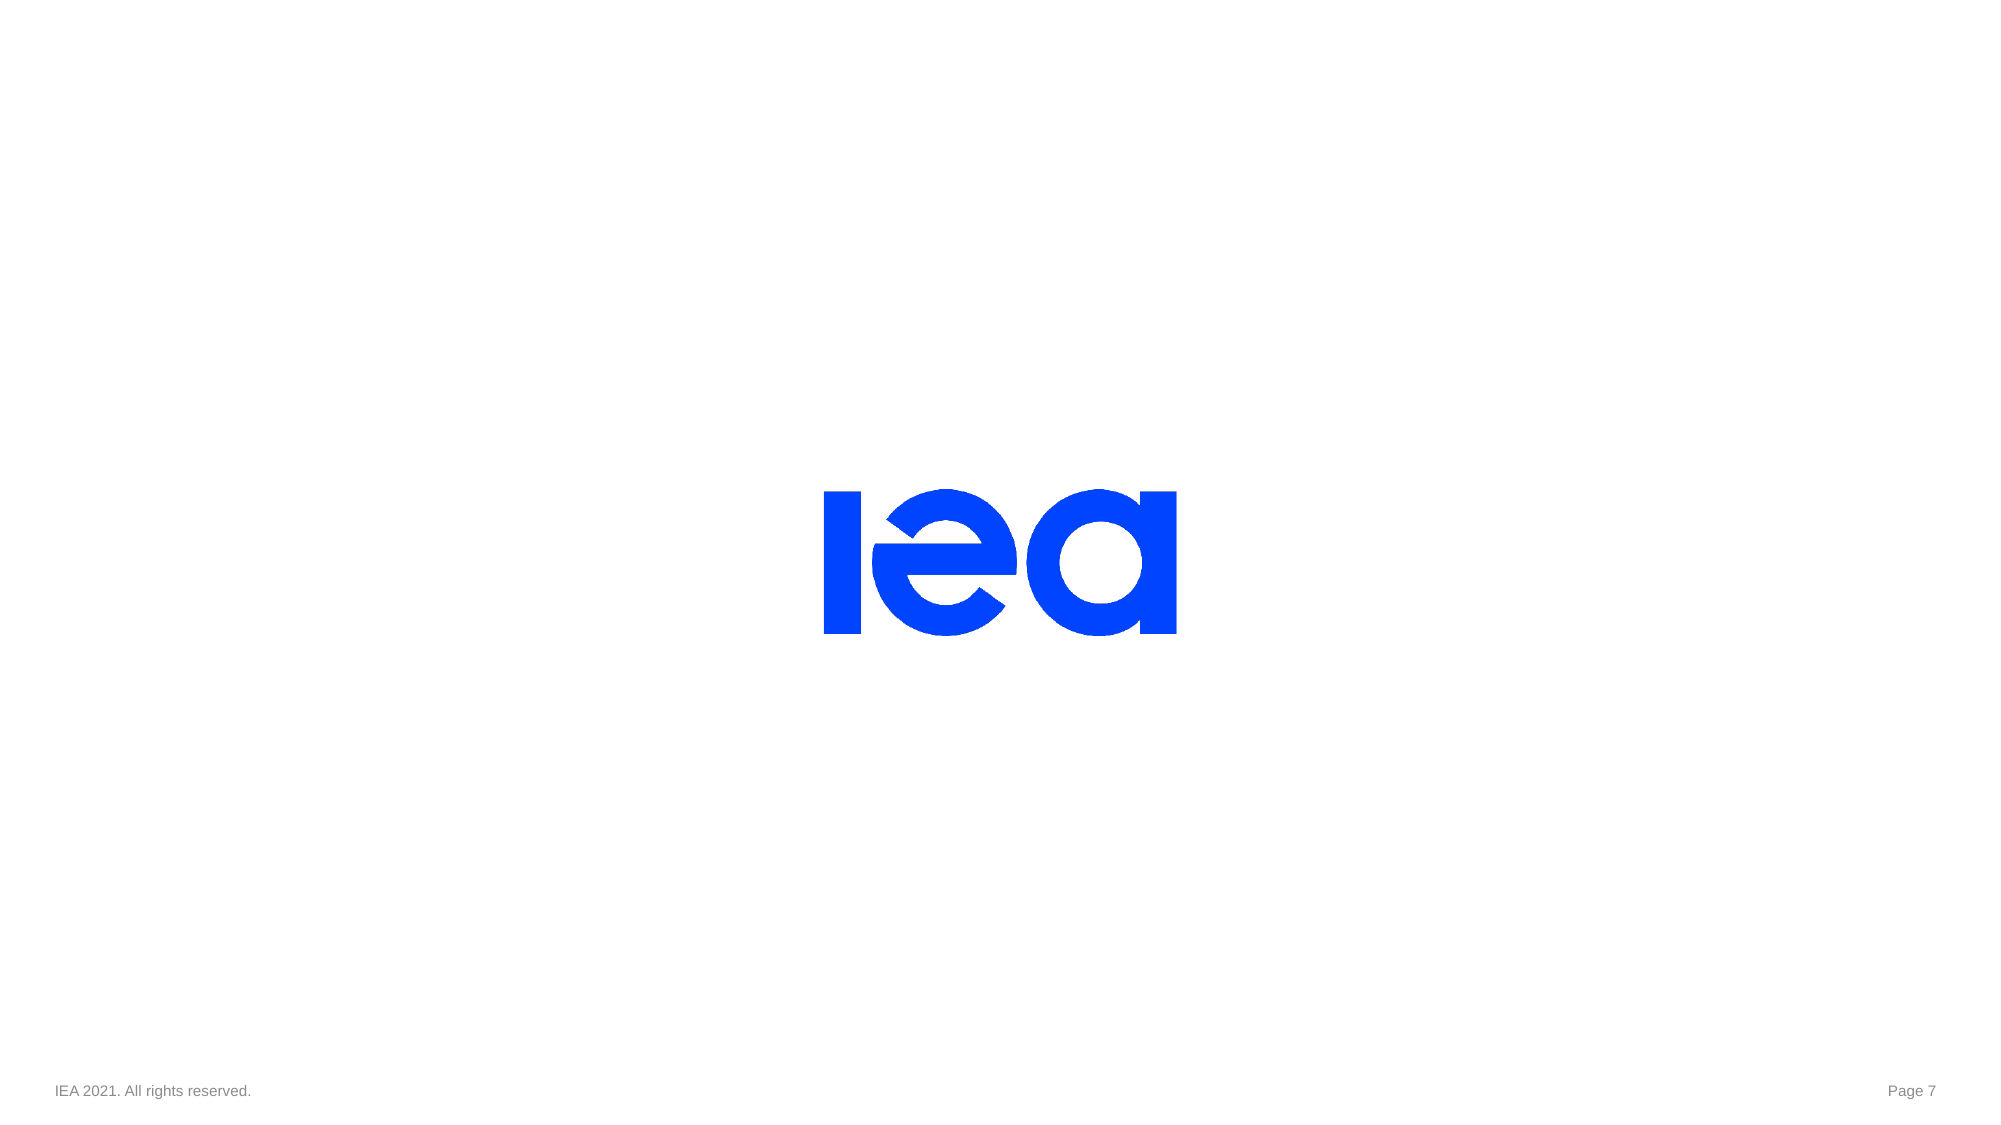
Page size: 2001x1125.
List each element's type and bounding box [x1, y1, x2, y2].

picture [823, 489, 1177, 636]
